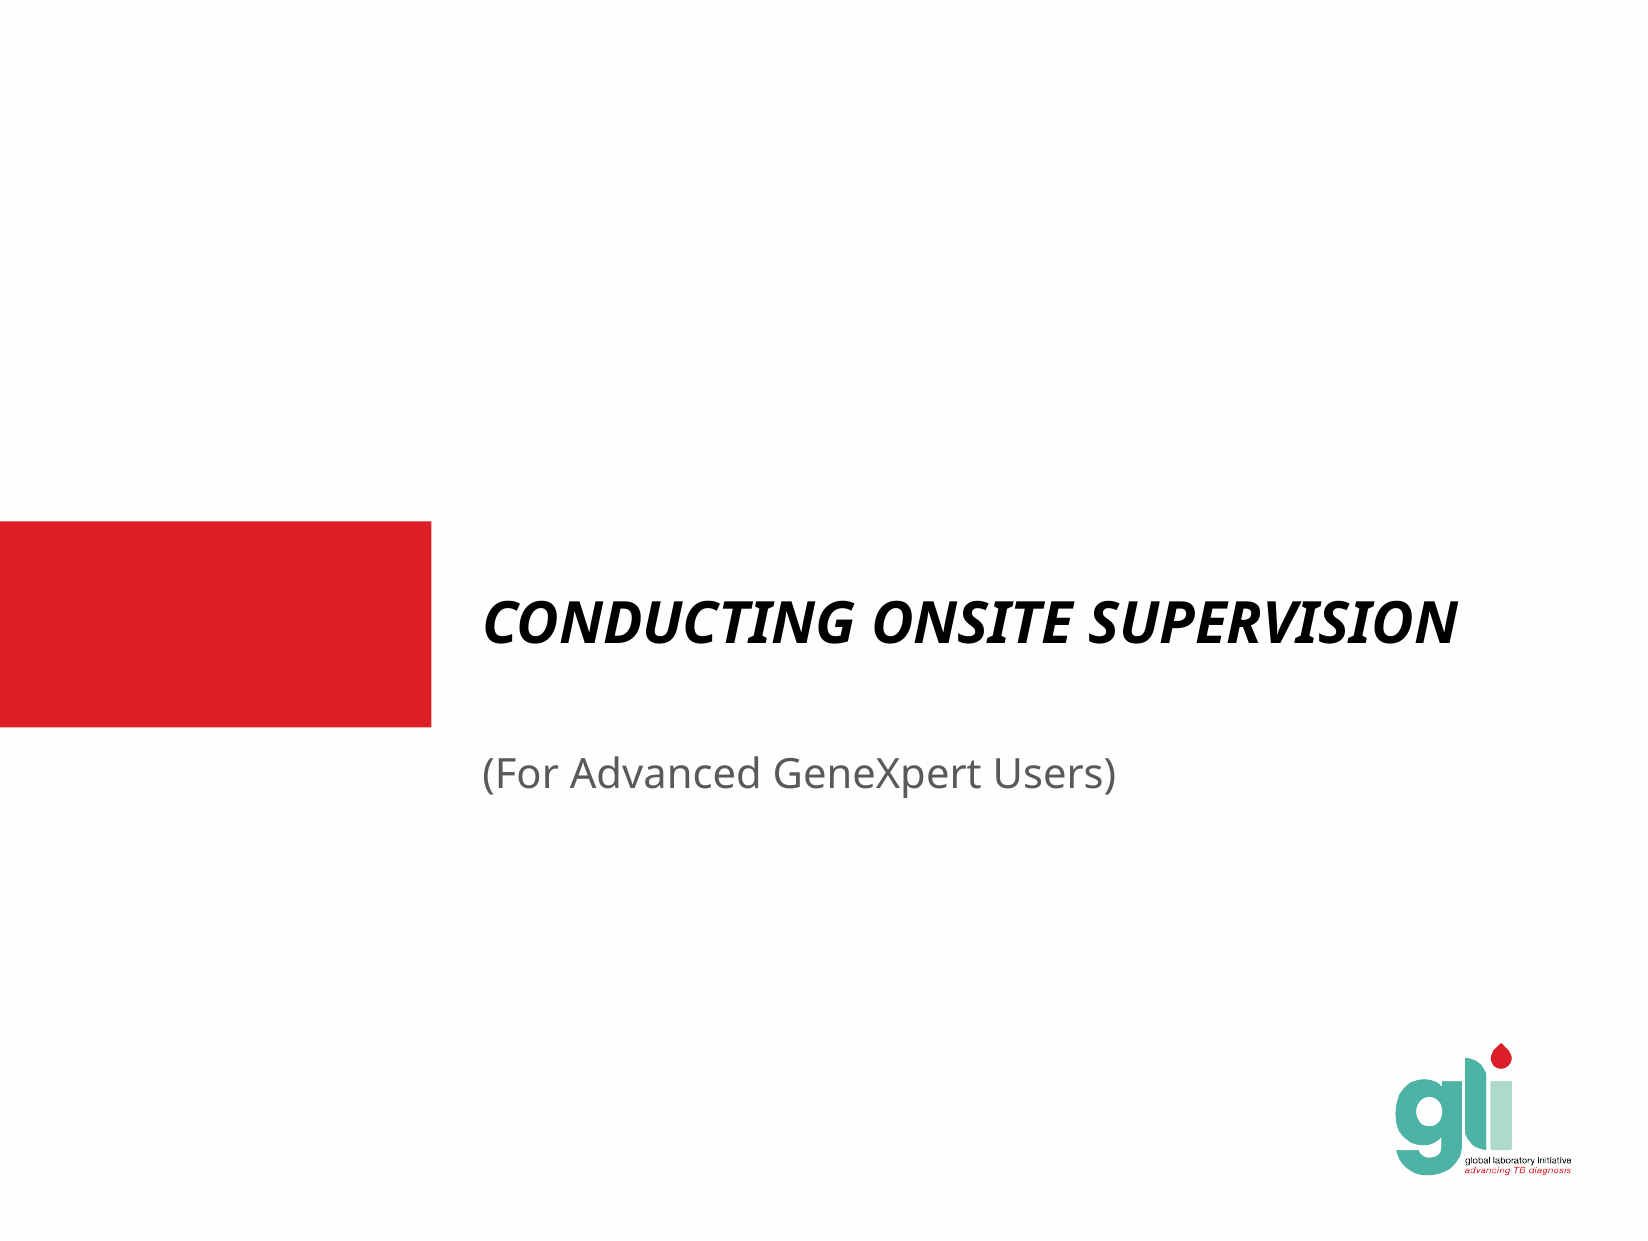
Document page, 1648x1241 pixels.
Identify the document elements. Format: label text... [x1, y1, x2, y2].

list (For Advanced GeneXpert Users) [482, 746, 1389, 829]
picture [1388, 1037, 1577, 1181]
title CONDUCTING ONSITE SUPERVISION [482, 521, 1648, 728]
